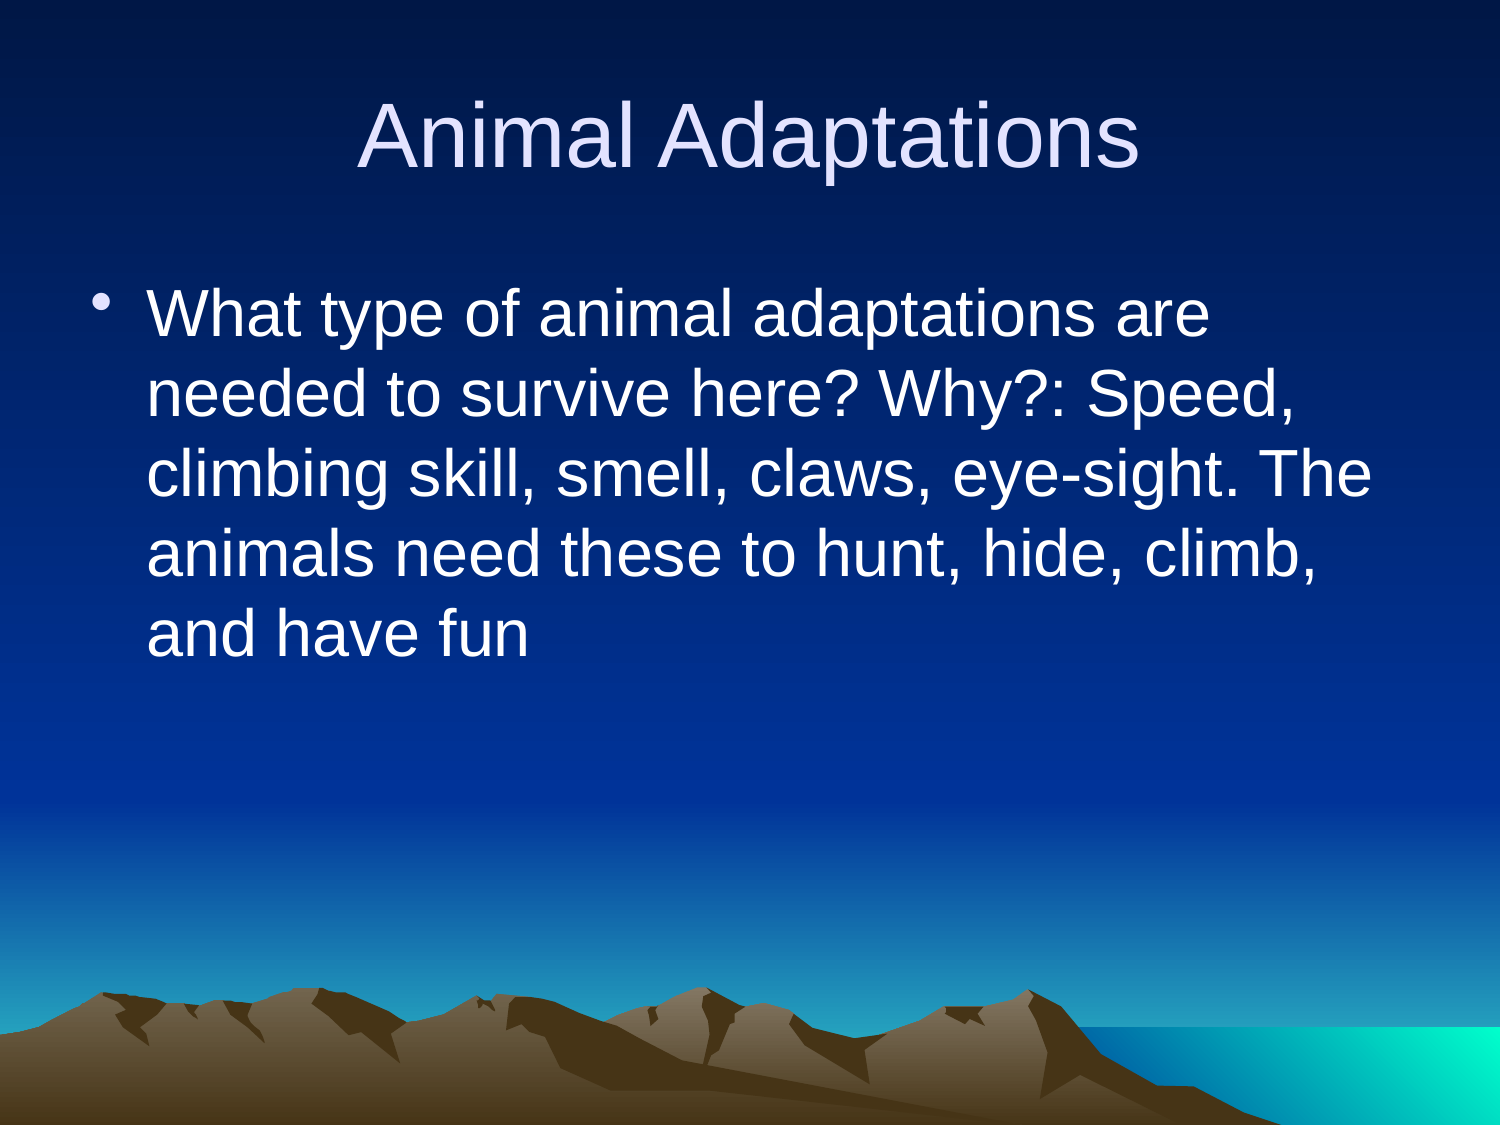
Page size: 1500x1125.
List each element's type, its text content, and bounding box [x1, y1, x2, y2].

list What type of animal adaptations are needed to survive here? Why?: Speed, climbing skill, smell, claws, eye-sight. The animals need these to hunt, hide, climb, and have fun [74, 262, 1426, 1001]
title Animal Adaptations [74, 37, 1426, 226]
